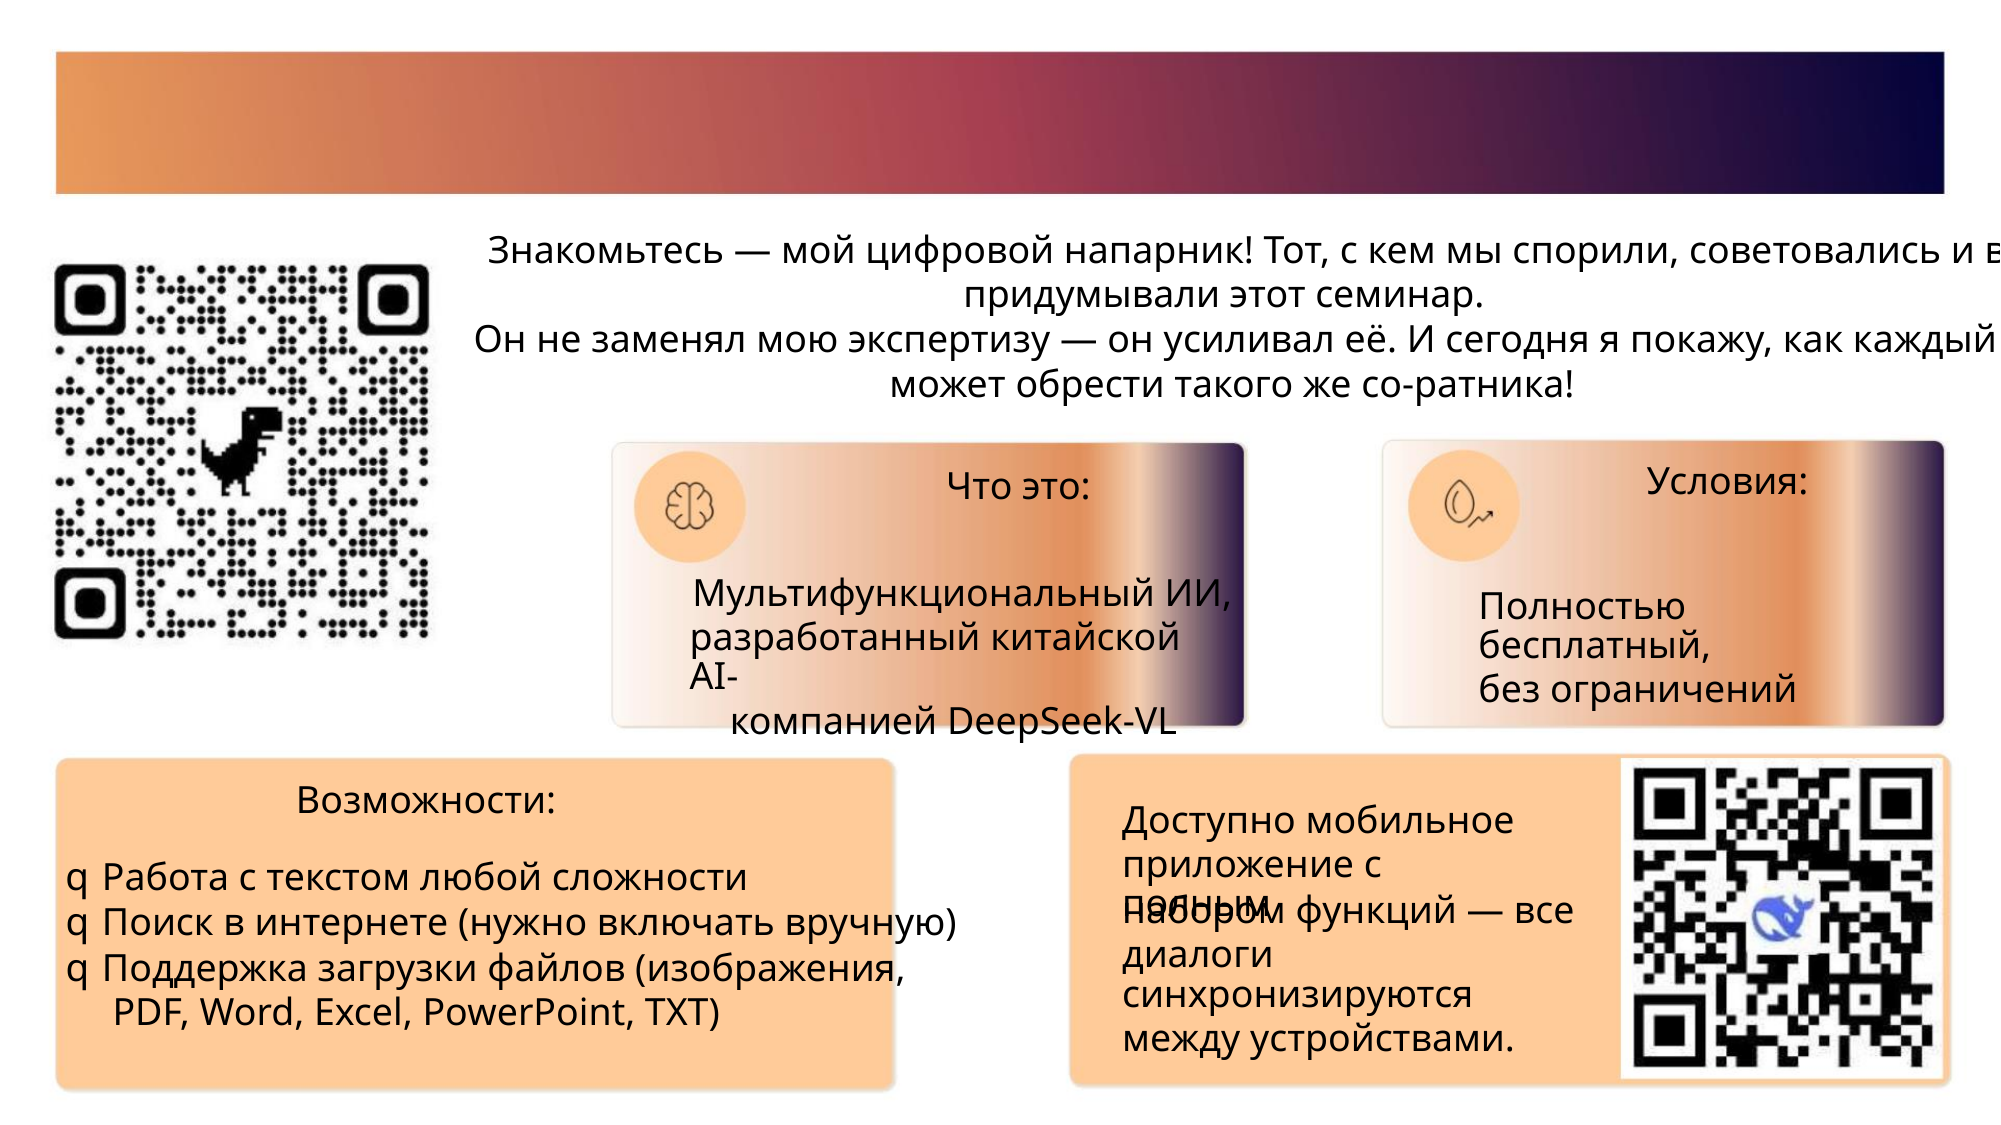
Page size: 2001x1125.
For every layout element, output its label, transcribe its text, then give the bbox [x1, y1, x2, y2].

text_box Знакомьтесь — мой цифровой напарник! Тот, с кем мы спорили, советовались и вместе придумывали этот семинар. Он не заменял мою экспертизу — он усиливал её. И сегодня я покажу, как каждый из вас может обрести такого же со-ратника! [473, 231, 2000, 405]
text_box Что это: [946, 468, 1133, 508]
text_box набором функций — все диалоги синхронизируются между устройствами. [1122, 892, 1630, 1060]
text_box Доступно мобильное приложение с полным [1122, 802, 1536, 892]
text_box q Работа с текстом любой сложности [65, 857, 770, 898]
text_box [0, 0, 2000, 1125]
text_box Условия: [1646, 463, 1849, 503]
text_box Полностью бесплатный, без ограничений [1478, 587, 1927, 710]
text_box q Поиск в интернете (нужно включать вручную) q Поддержка загрузки файлов (изображения, PDF, Word, Excel, PowerPoint, TXT) [65, 902, 980, 1033]
text_box Возможности: [295, 782, 582, 822]
text_box Мультифункциональный ИИ, разработанный китайской AI- компанией DeepSeek-VL [689, 574, 1240, 742]
